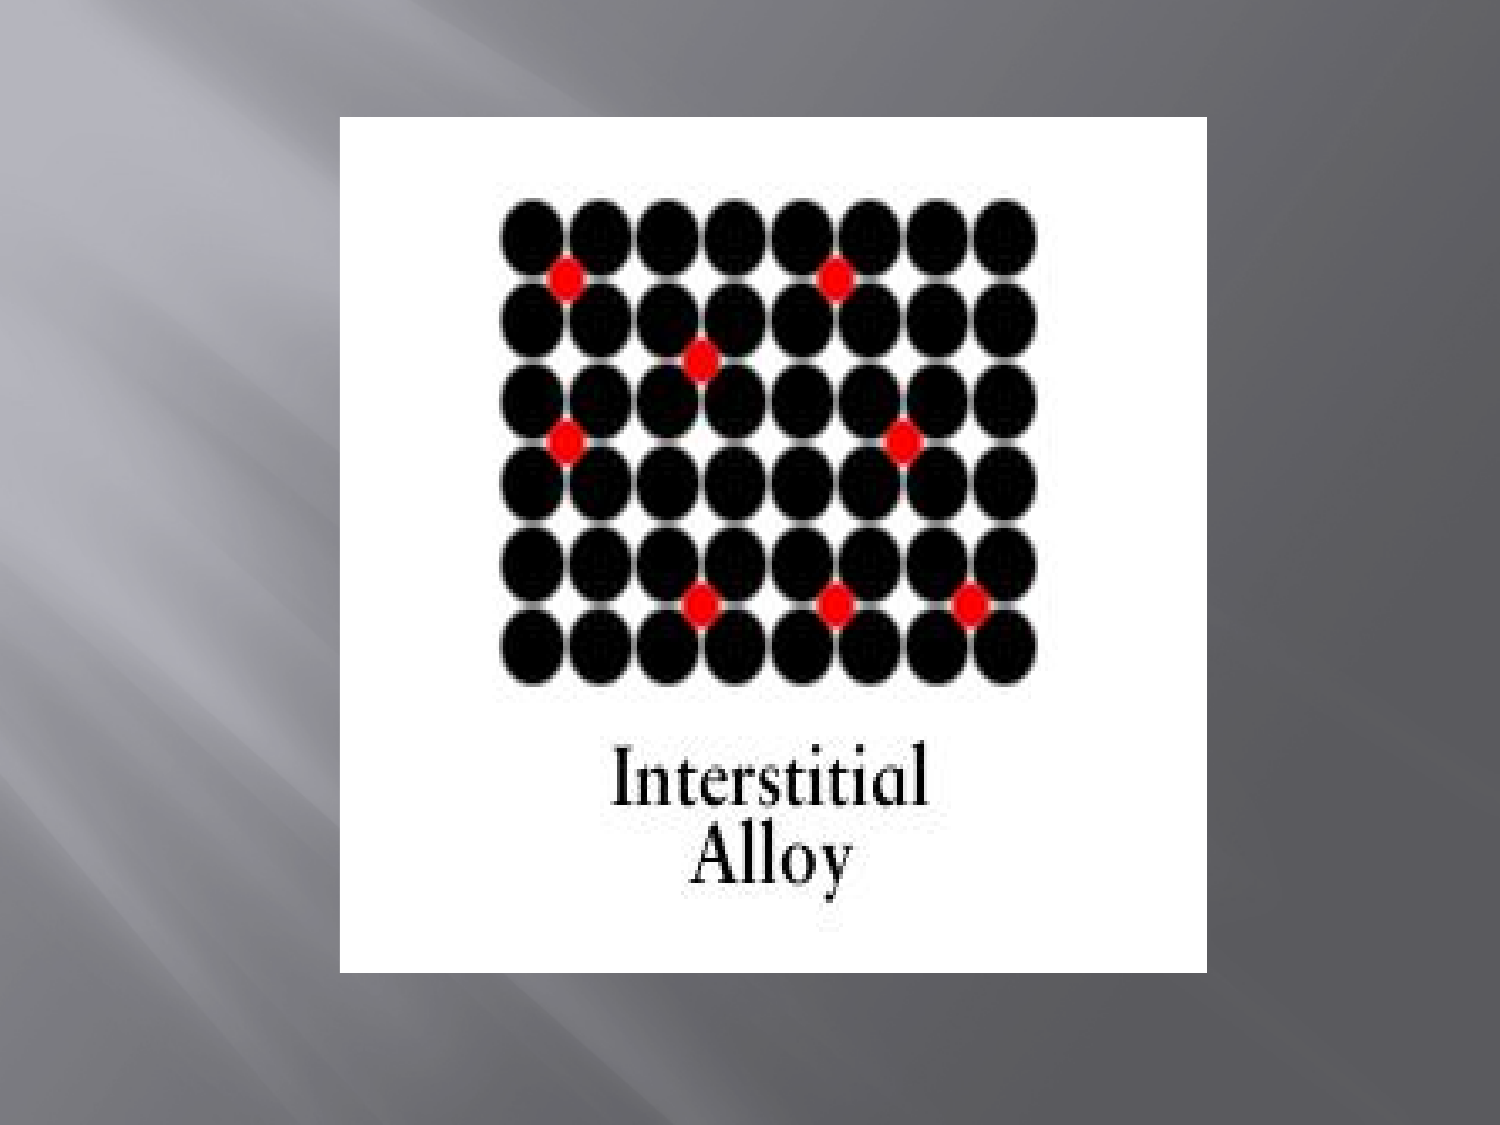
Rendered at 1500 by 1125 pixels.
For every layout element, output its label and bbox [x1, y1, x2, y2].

picture [339, 116, 1208, 973]
